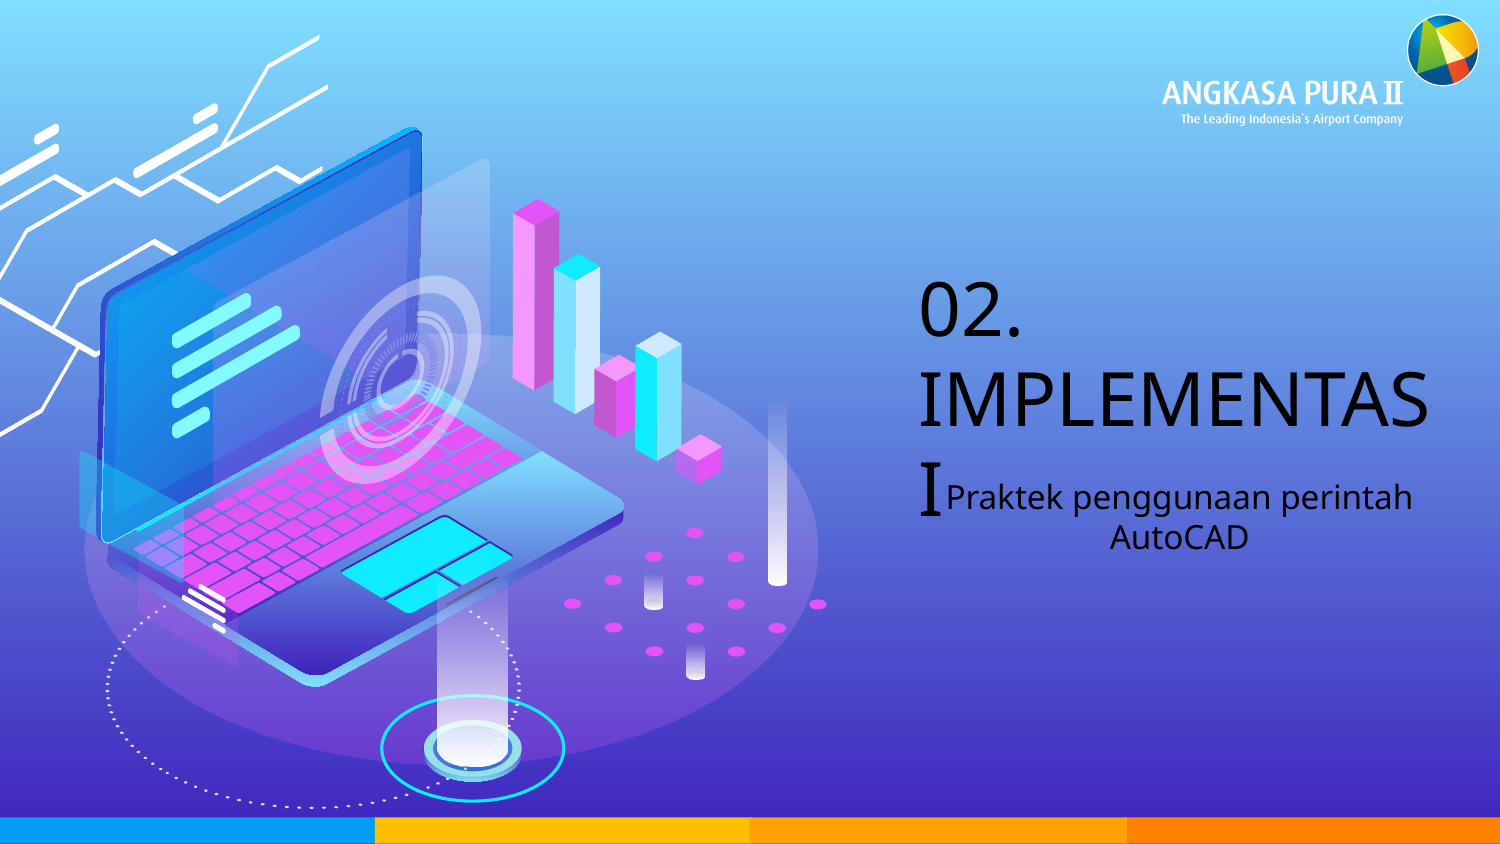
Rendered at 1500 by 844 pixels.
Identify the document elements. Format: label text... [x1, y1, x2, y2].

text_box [0, 34, 828, 810]
picture [1162, 14, 1479, 126]
title 02. IMPLEMENTASI [833, 327, 1469, 466]
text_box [0, 817, 1500, 844]
subtitle Praktek penggunaan perintah AutoCAD [905, 461, 1455, 592]
